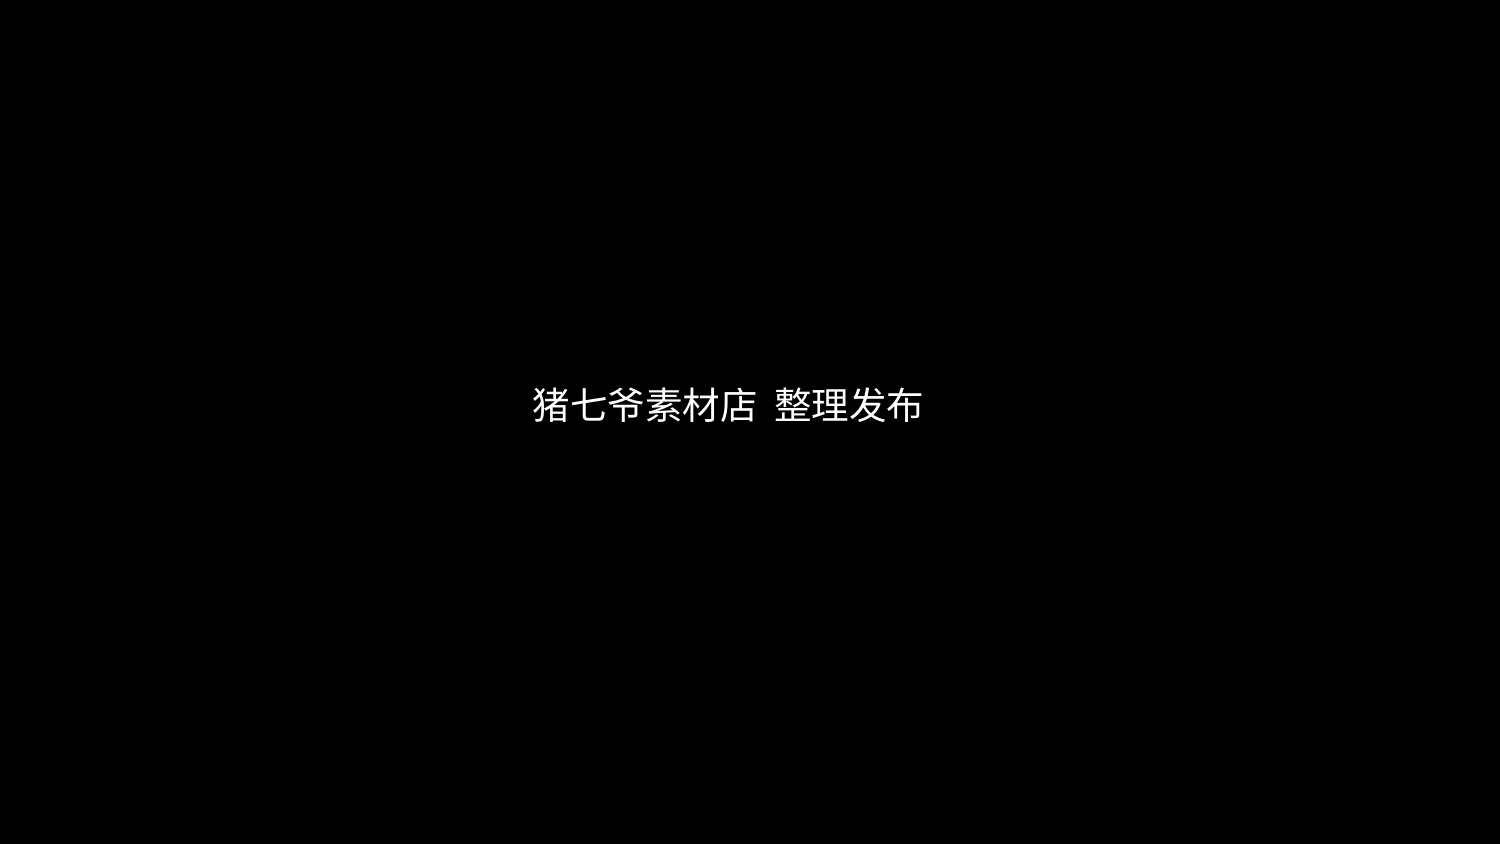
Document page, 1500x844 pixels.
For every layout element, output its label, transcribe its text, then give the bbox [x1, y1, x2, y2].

text_box 猪七爷素材店 整理发布 [517, 374, 940, 435]
